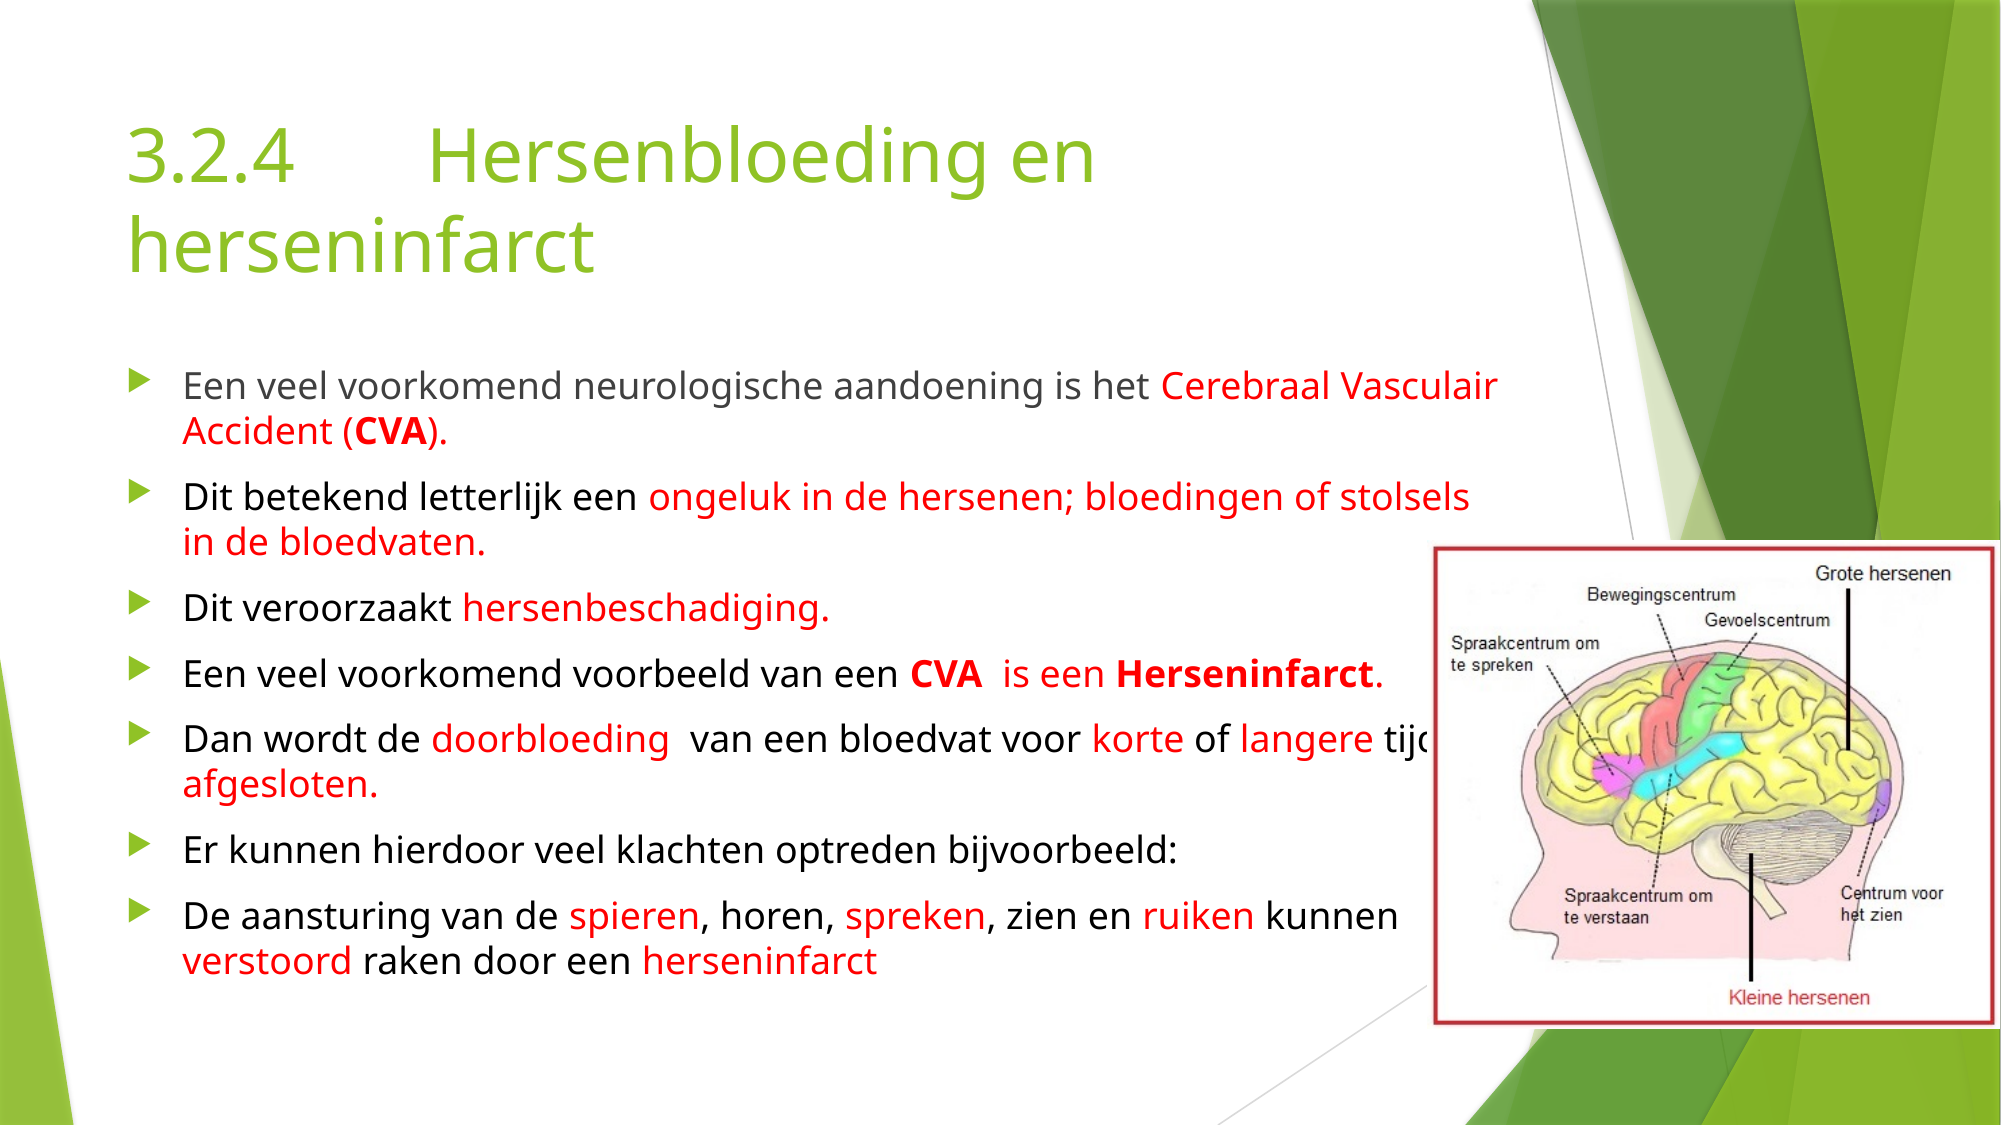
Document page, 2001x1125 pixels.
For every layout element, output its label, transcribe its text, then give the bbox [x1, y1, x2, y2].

picture [1426, 540, 2000, 1030]
title 3.2.4 Hersenbloeding en herseninfarct [111, 99, 1522, 317]
list Een veel voorkomend neurologische aandoening is het Cerebraal Vasculair Accident (CVA). Dit betekend letterlijk een ongeluk in de hersenen; bloedingen of stolsels in de bloedvaten. Dit veroorzaakt hersenbeschadiging. Een veel voorkomend voorbeeld van een CVA is een Herseninfarct. Dan wordt de doorbloeding van een bloedvat voor korte of langere tijd afgesloten. Er kunnen hierdoor veel klachten optreden bijvoorbeeld: De aansturing van de spieren, horen, spreken, zien en ruiken kunnen verstoord raken door een herseninfarct [111, 354, 1522, 992]
